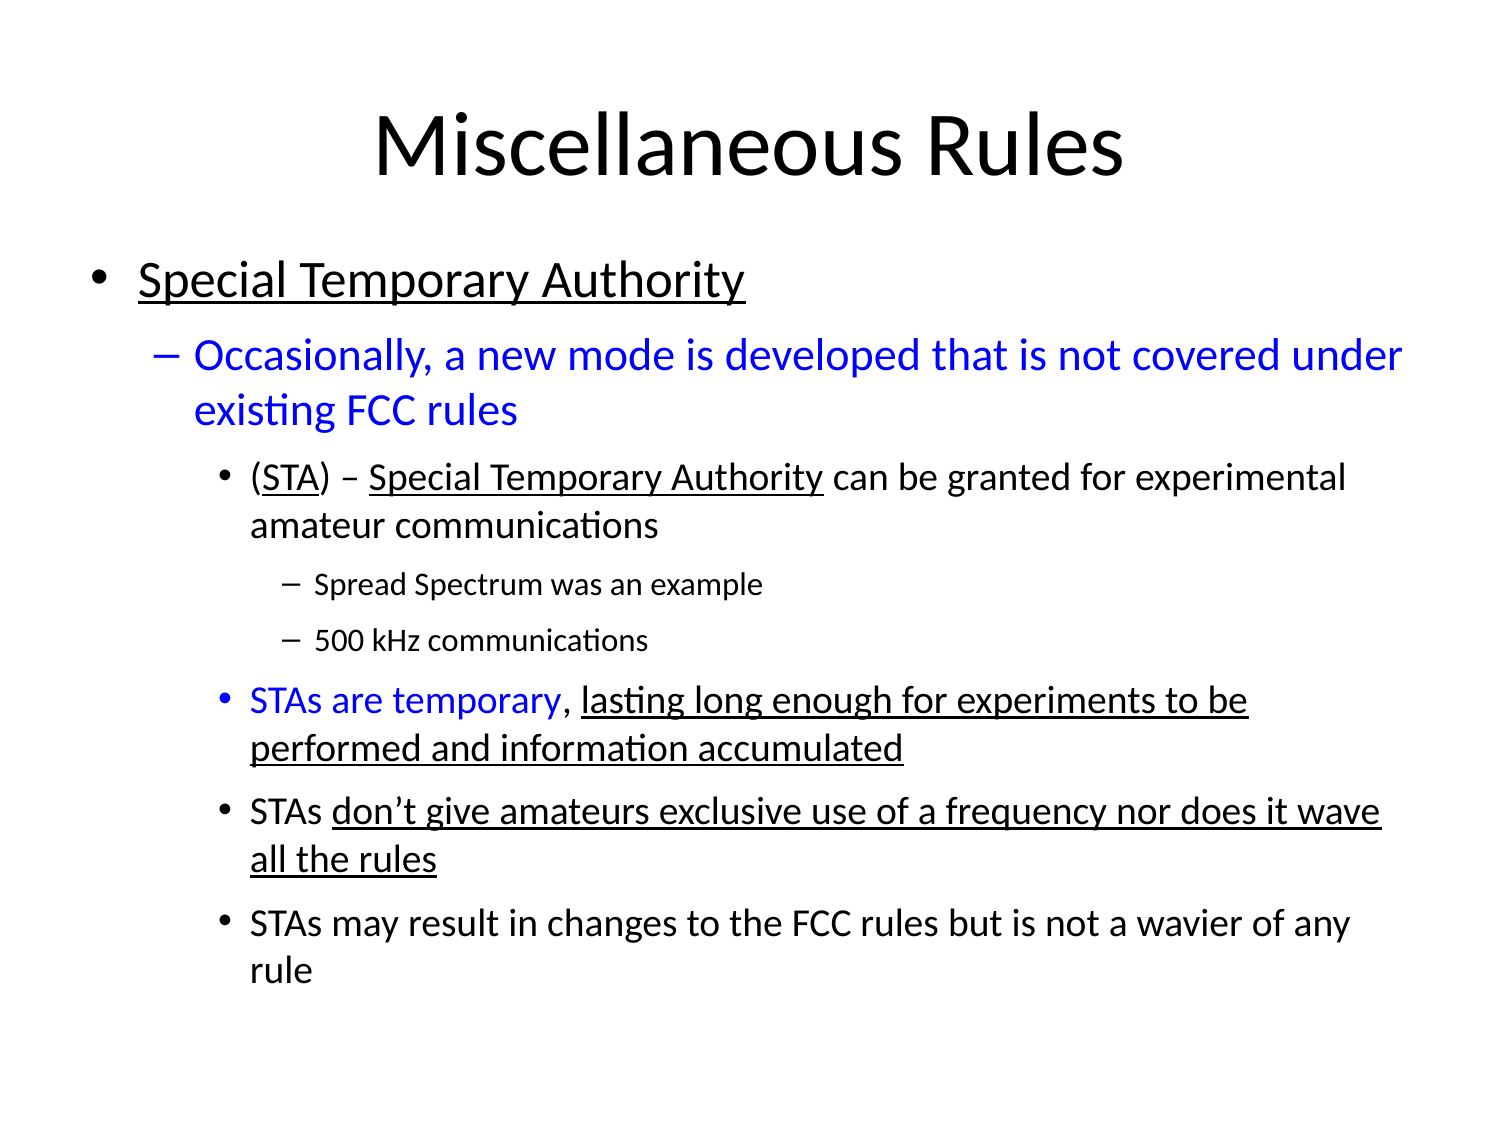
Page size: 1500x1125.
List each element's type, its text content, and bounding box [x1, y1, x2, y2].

list Special Temporary Authority Occasionally, a new mode is developed that is not covered under existing FCC rules (STA) – Special Temporary Authority can be granted for experimental amateur communications Spread Spectrum was an example 500 kHz communications STAs are temporary, lasting long enough for experiments to be performed and information accumulated STAs don’t give amateurs exclusive use of a frequency nor does it wave all the rules STAs may result in changes to the FCC rules but is not a wavier of any rule [75, 237, 1425, 1005]
title Miscellaneous Rules [75, 45, 1425, 233]
